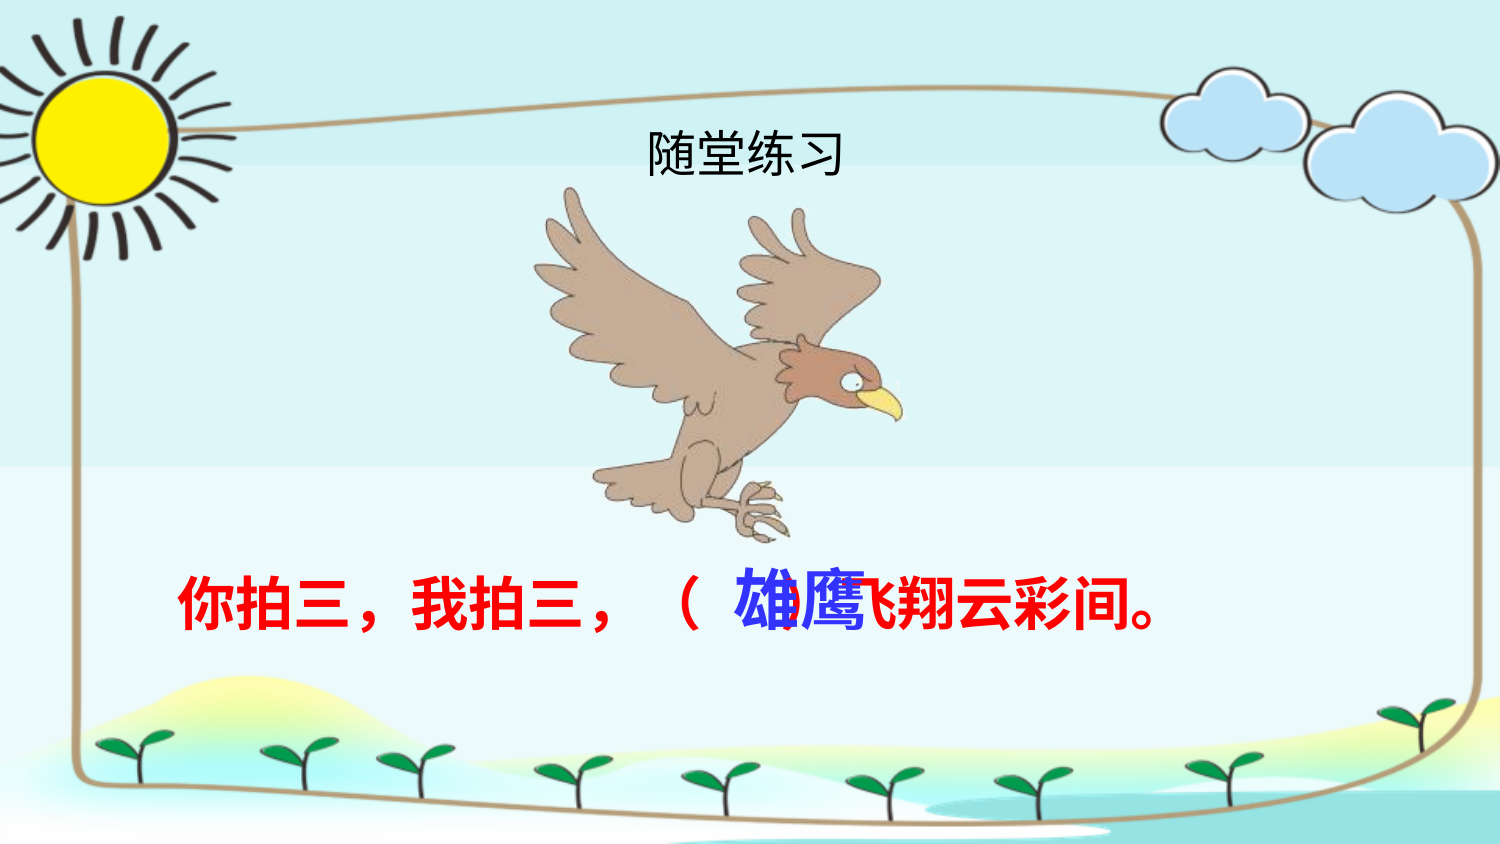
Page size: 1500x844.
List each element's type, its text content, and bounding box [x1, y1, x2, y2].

picture [0, 0, 1500, 844]
text_box 雄鹰 [718, 550, 936, 645]
text_box 你拍三，我拍三，（ ）飞翔云彩间。 [936, 560, 1304, 645]
text_box 你拍三，我拍三，（ ）飞翔云彩间。 [162, 560, 718, 645]
text_box 随堂练习 [631, 114, 884, 167]
